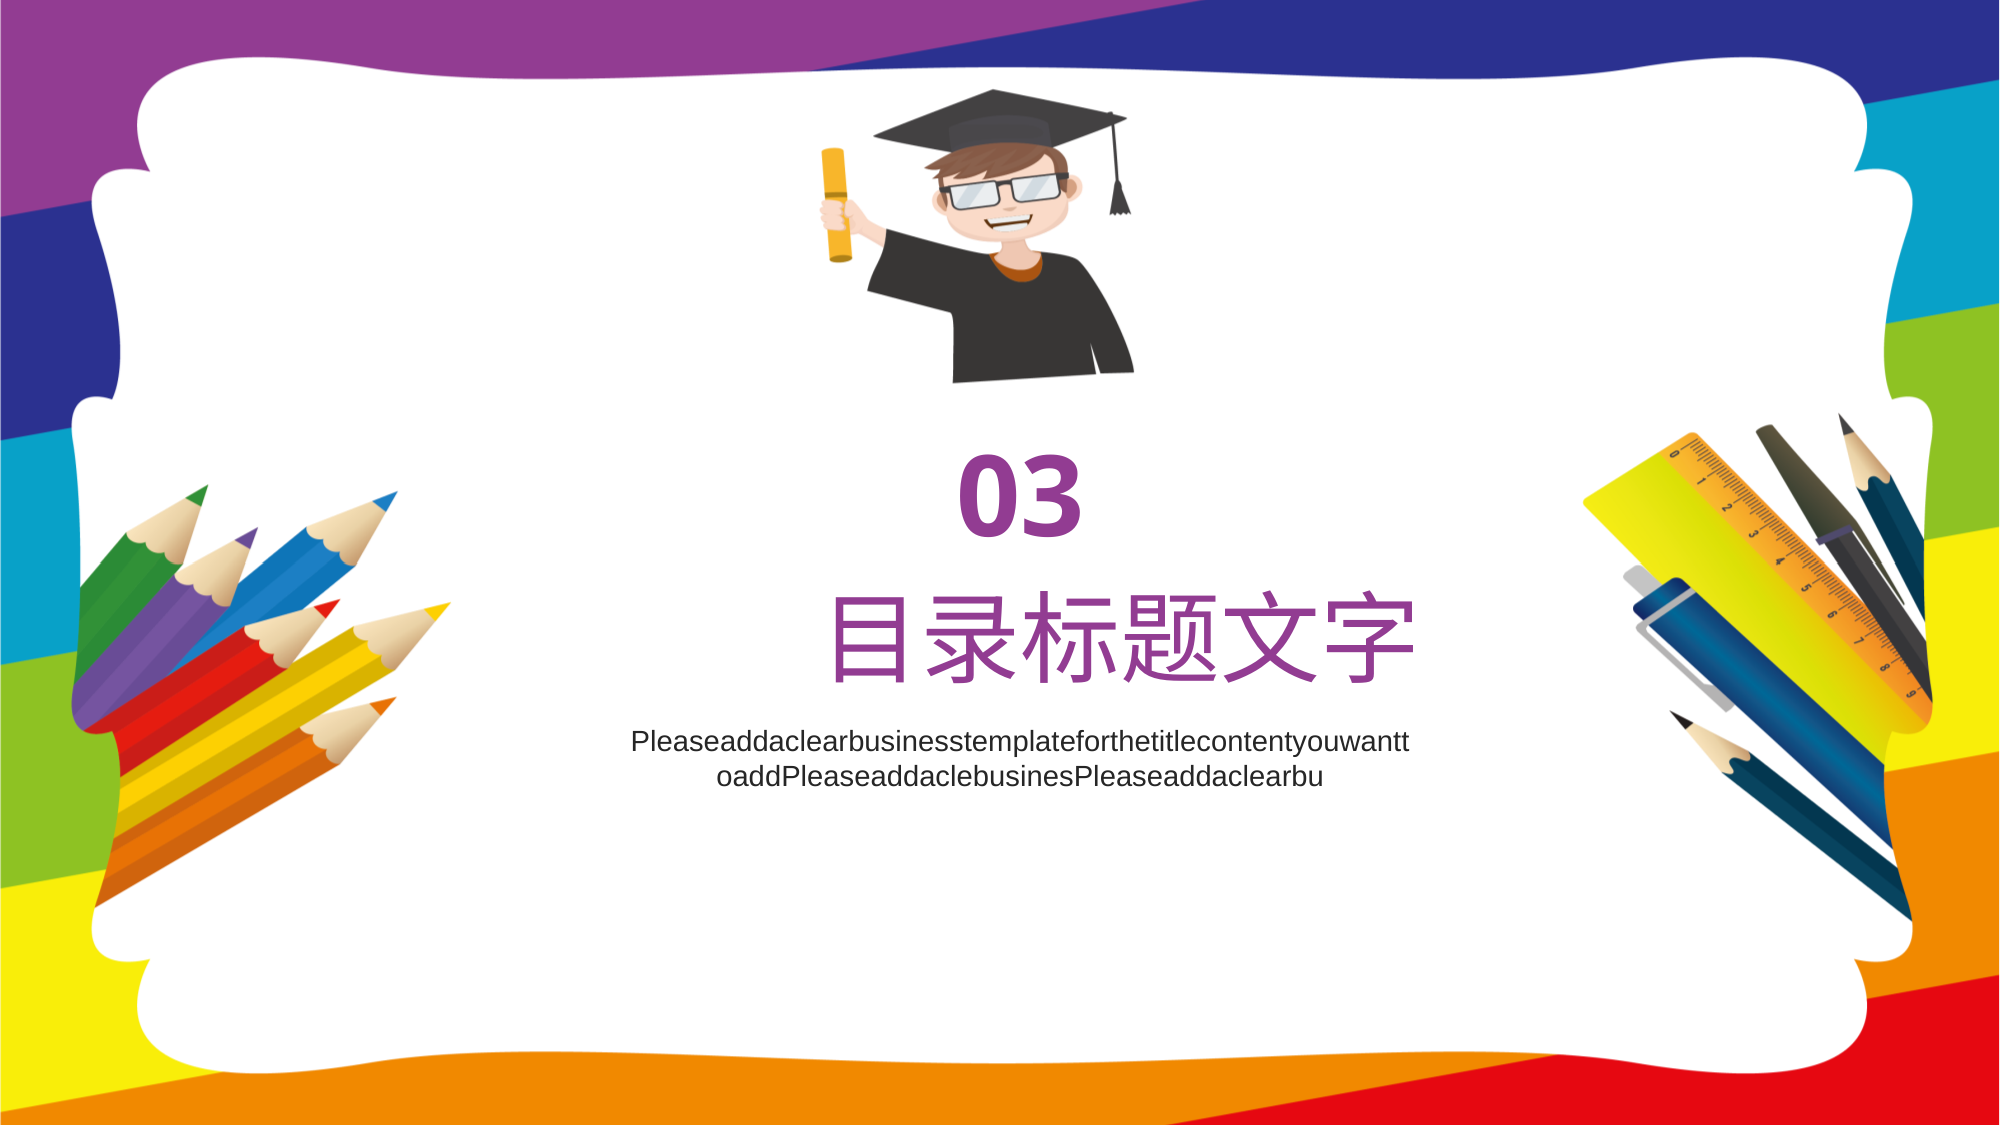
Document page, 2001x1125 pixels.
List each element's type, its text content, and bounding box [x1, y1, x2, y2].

text_box PleaseaddaclearbusinesstemplateforthetitlecontentyouwanttoaddPleaseaddaclebusinesPleaseaddaclearbu [608, 715, 1433, 800]
picture [0, 0, 2000, 1125]
text_box 目录标题文字 [806, 567, 1436, 703]
text_box 03 [941, 416, 1100, 567]
